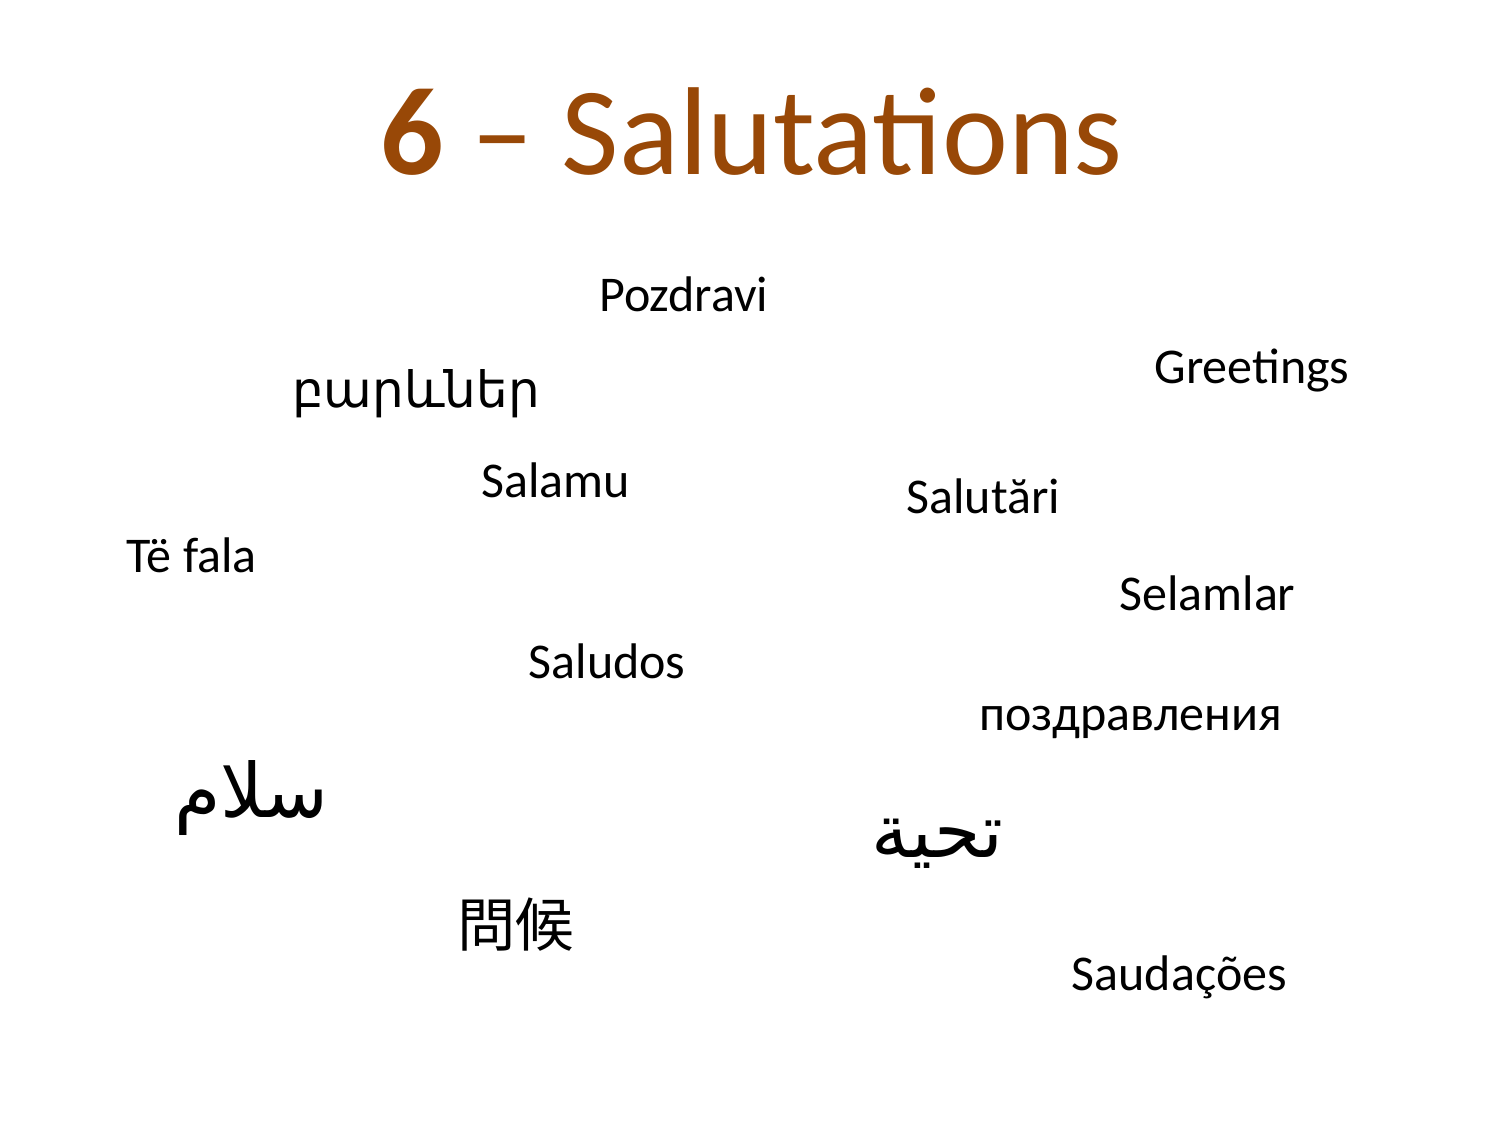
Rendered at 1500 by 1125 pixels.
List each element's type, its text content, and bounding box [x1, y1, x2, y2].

text_box Të fala [112, 515, 278, 590]
text_box Saudações [1057, 933, 1317, 1009]
text_box تحية [856, 775, 1176, 880]
text_box Pozdravi [584, 254, 1034, 329]
text_box поздравления [964, 673, 1317, 748]
text_box Salamu [466, 440, 809, 515]
text_box Saludos [513, 621, 857, 697]
title 6 – Salutations [76, 42, 1427, 206]
text_box سلام [159, 734, 514, 840]
text_box Greetings [1139, 326, 1400, 401]
text_box 問候 [442, 881, 644, 966]
text_box Selamlar [1104, 553, 1341, 628]
text_box Salutări [891, 456, 1270, 531]
text_box բարևներ [277, 349, 668, 425]
